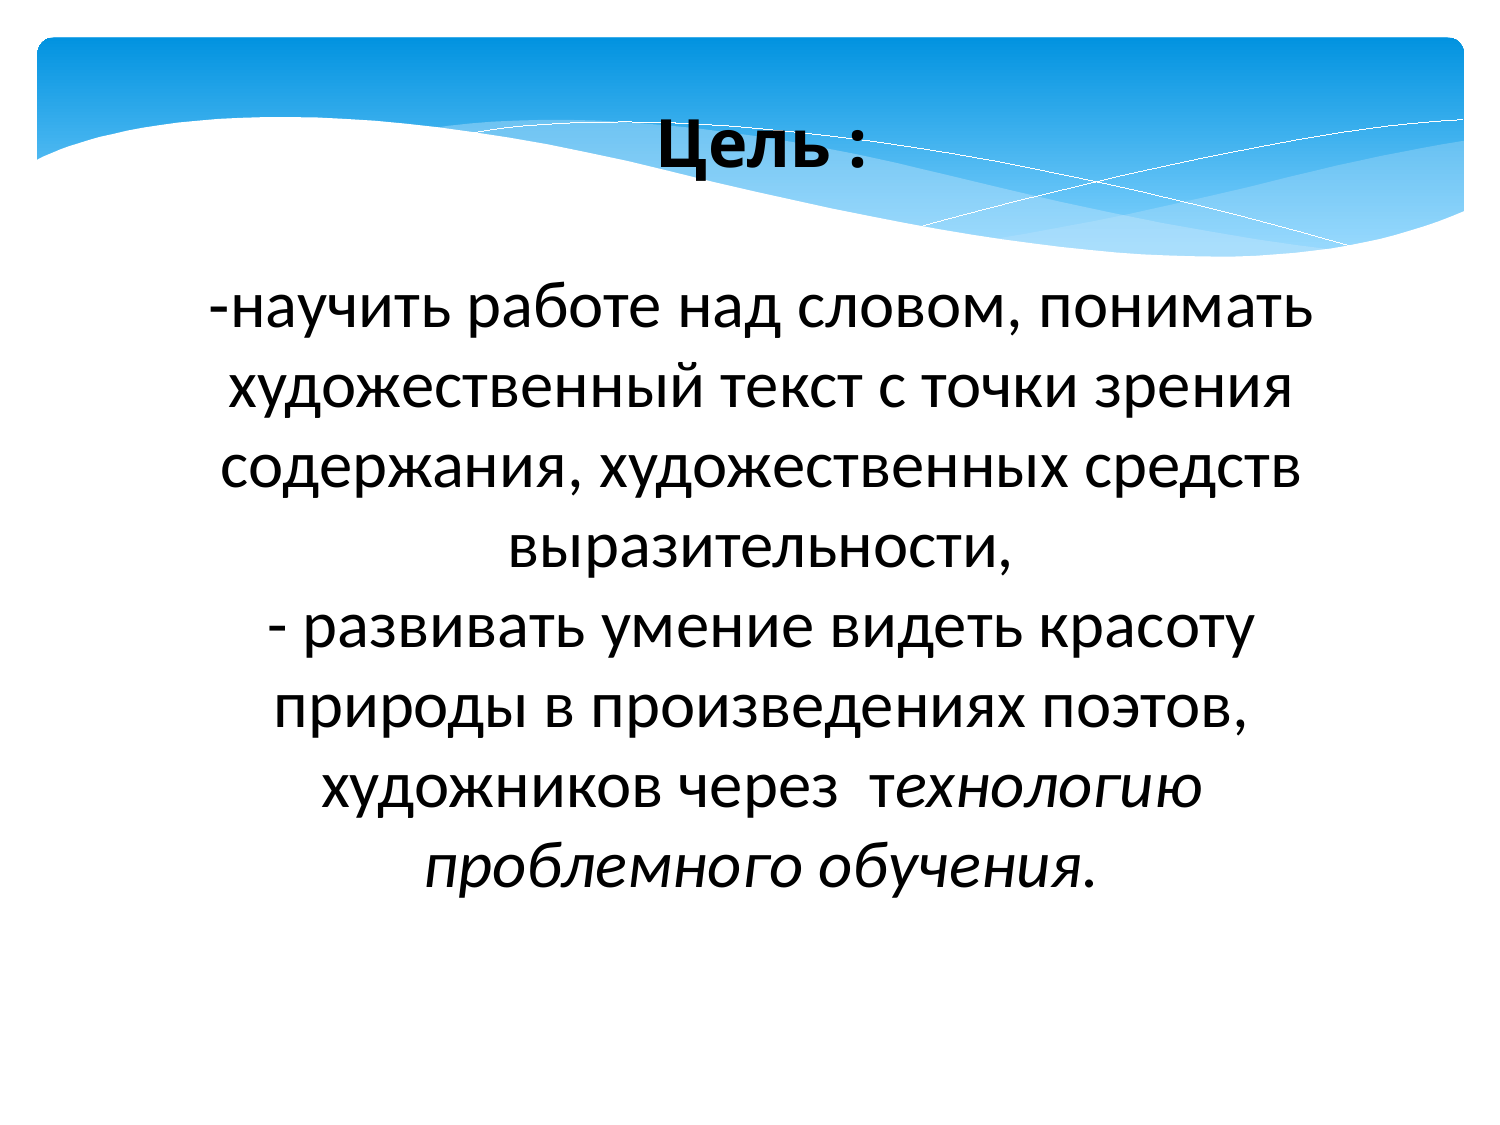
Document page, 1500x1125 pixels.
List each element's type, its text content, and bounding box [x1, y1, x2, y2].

text_box Цель : -научить работе над словом, понимать художественный текст с точки зрения содержания, художественных средств выразительности, - развивать умение видеть красоту природы в произведениях поэтов, художников через технологию проблемного обучения. [128, 93, 1395, 1033]
